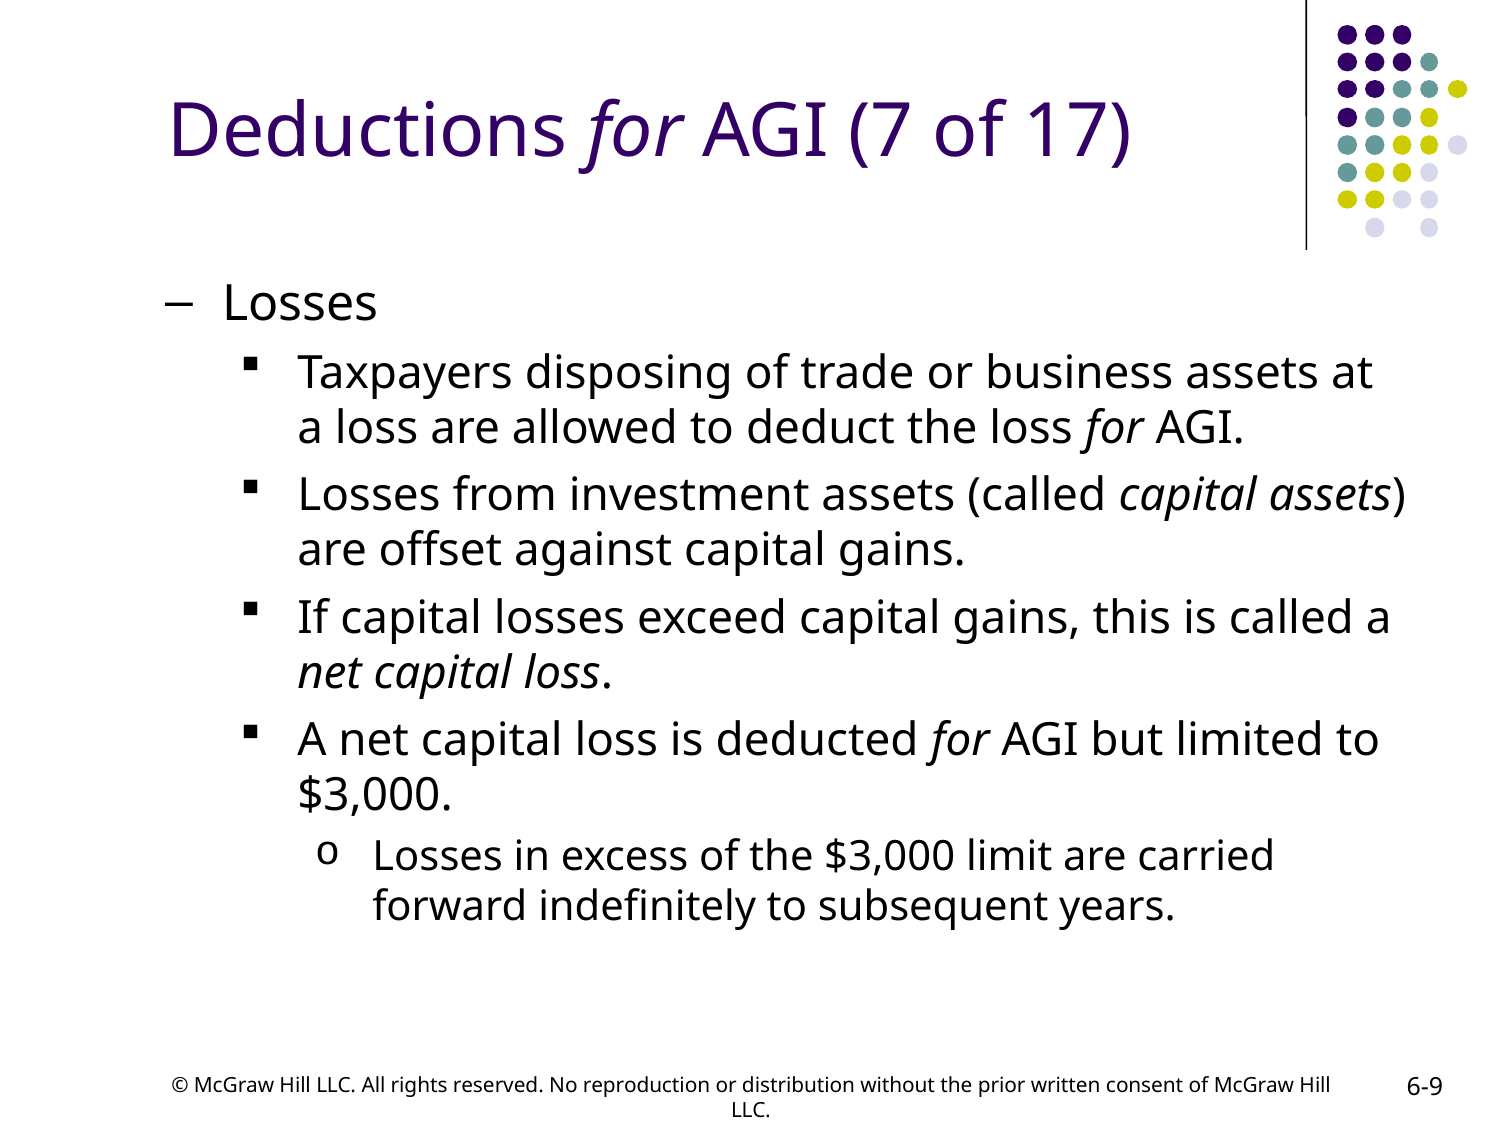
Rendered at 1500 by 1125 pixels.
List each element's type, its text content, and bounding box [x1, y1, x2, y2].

title Deductions for AGI (7 of 17) [25, 24, 1275, 228]
list Losses Taxpayers disposing of trade or business assets at a loss are allowed to deduct the loss for AGI. Losses from investment assets (called capital assets) are offset against capital gains. If capital losses exceed capital gains, this is called a net capital loss. A net capital loss is deducted for AGI but limited to $3,000. Losses in excess of the $3,000 limit are carried forward indefinitely to subsequent years. [75, 262, 1425, 1050]
